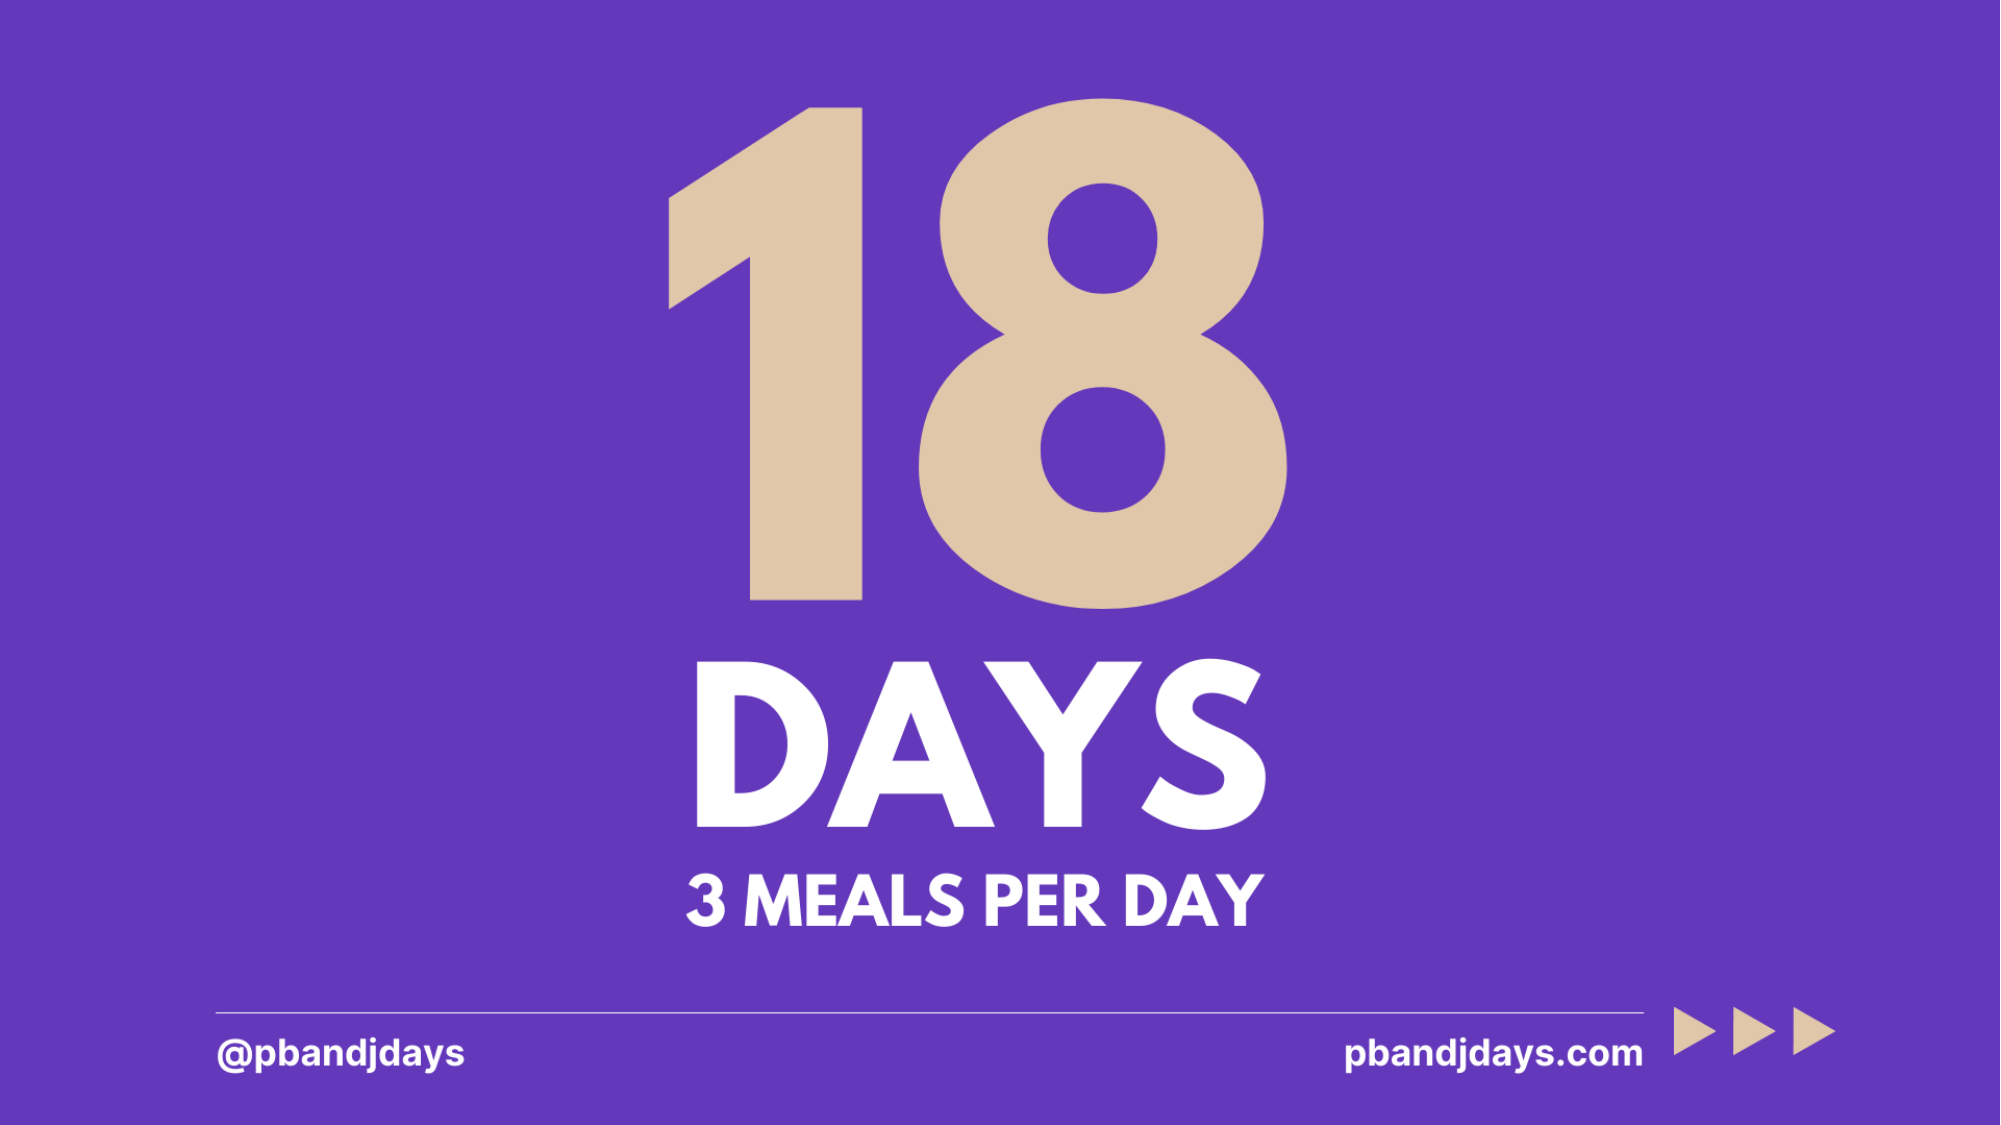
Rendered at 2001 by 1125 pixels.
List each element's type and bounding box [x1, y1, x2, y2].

list [0, 0, 2000, 1125]
